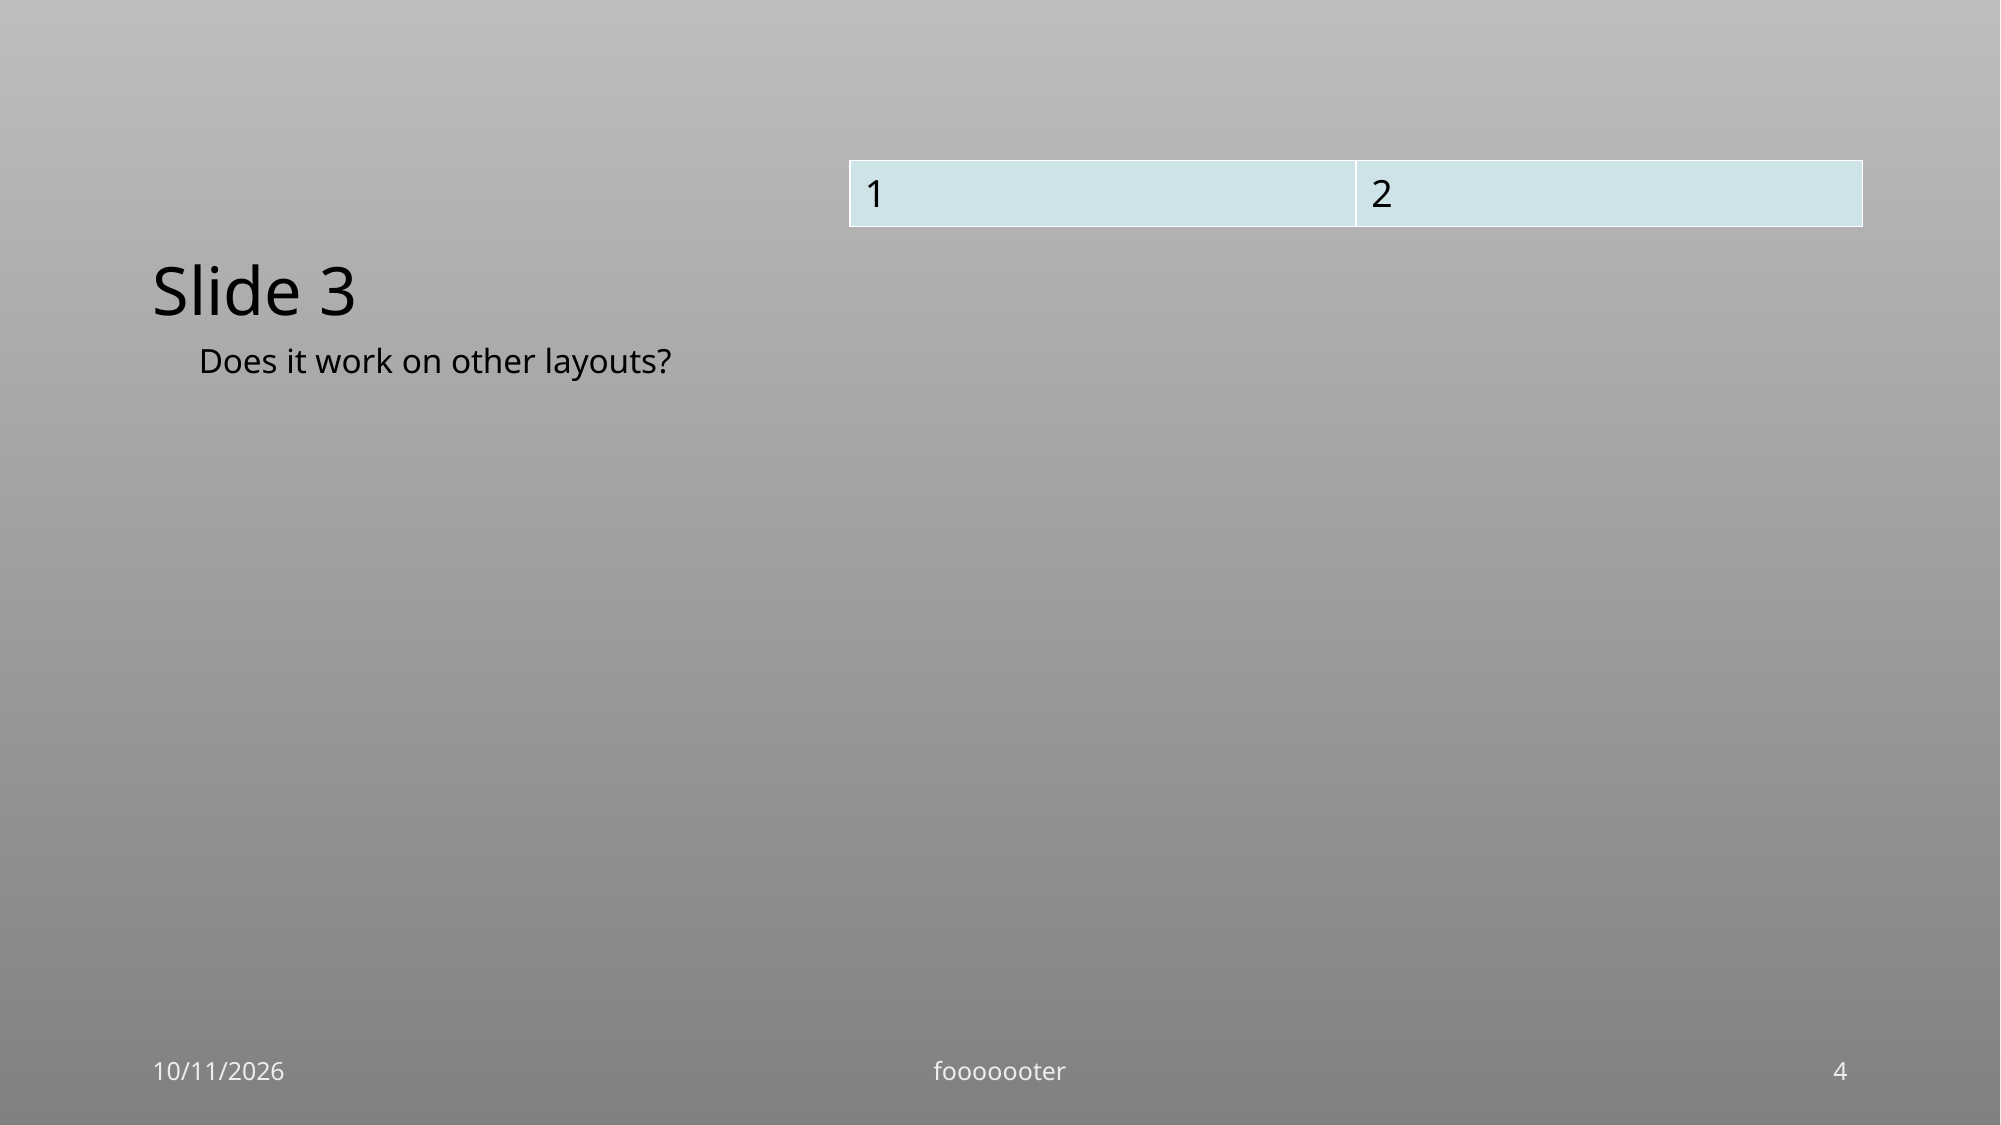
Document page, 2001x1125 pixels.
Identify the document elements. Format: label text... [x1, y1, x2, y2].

picture [0, 0, 2001, 1125]
slide_number ‹#› [1412, 1042, 1863, 1103]
title Slide 3 [137, 75, 783, 338]
list Does it work on other layouts? [183, 337, 783, 963]
table_header 2 [1357, 161, 1862, 226]
table_header 1 [851, 161, 1355, 226]
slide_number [137, 1042, 588, 1103]
footer fooooooter [662, 1042, 1338, 1103]
